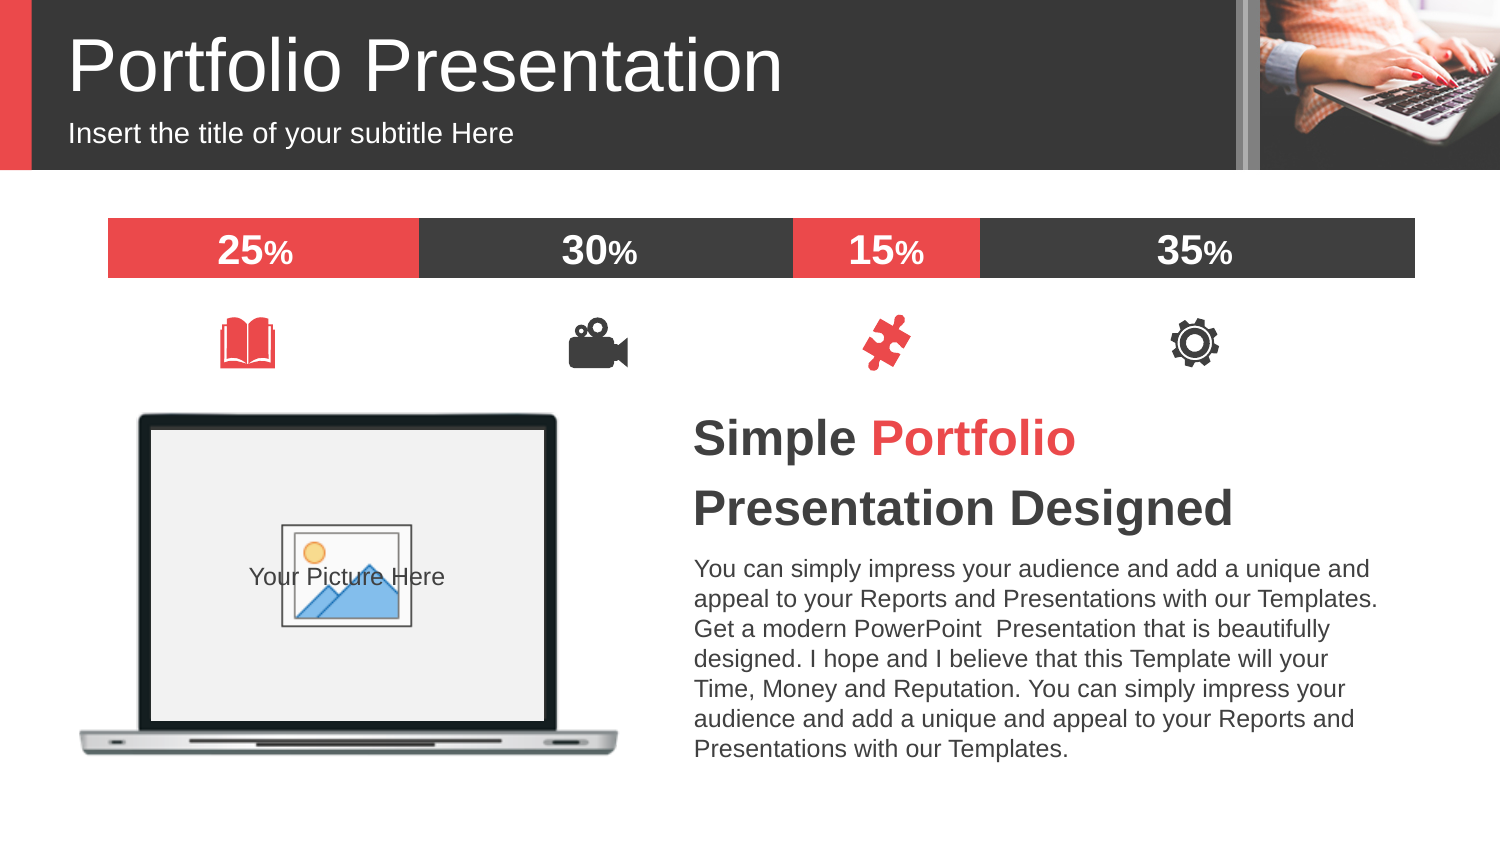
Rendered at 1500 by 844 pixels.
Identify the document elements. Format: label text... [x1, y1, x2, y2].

chart [76, 187, 1448, 309]
text_box [566, 317, 630, 371]
text_box [218, 317, 277, 371]
list Insert the title of your subtitle Here [53, 108, 1235, 156]
text_box Simple Portfolio Presentation Designed [678, 393, 1340, 548]
list Portfolio Presentation [53, 13, 1235, 108]
text_box You can simply impress your audience and add a unique and appeal to your Reports and Presentations with our Templates. Get a modern PowerPoint Presentation that is beautifully designed. I hope and I believe that this Template will your Time, Money and Reputation. You can simply impress your audience and add a unique and appeal to your Reports and Presentations with our Templates. [679, 545, 1412, 770]
text_box [860, 317, 913, 373]
text_box [1168, 317, 1222, 370]
picture [0, 0, 1500, 844]
